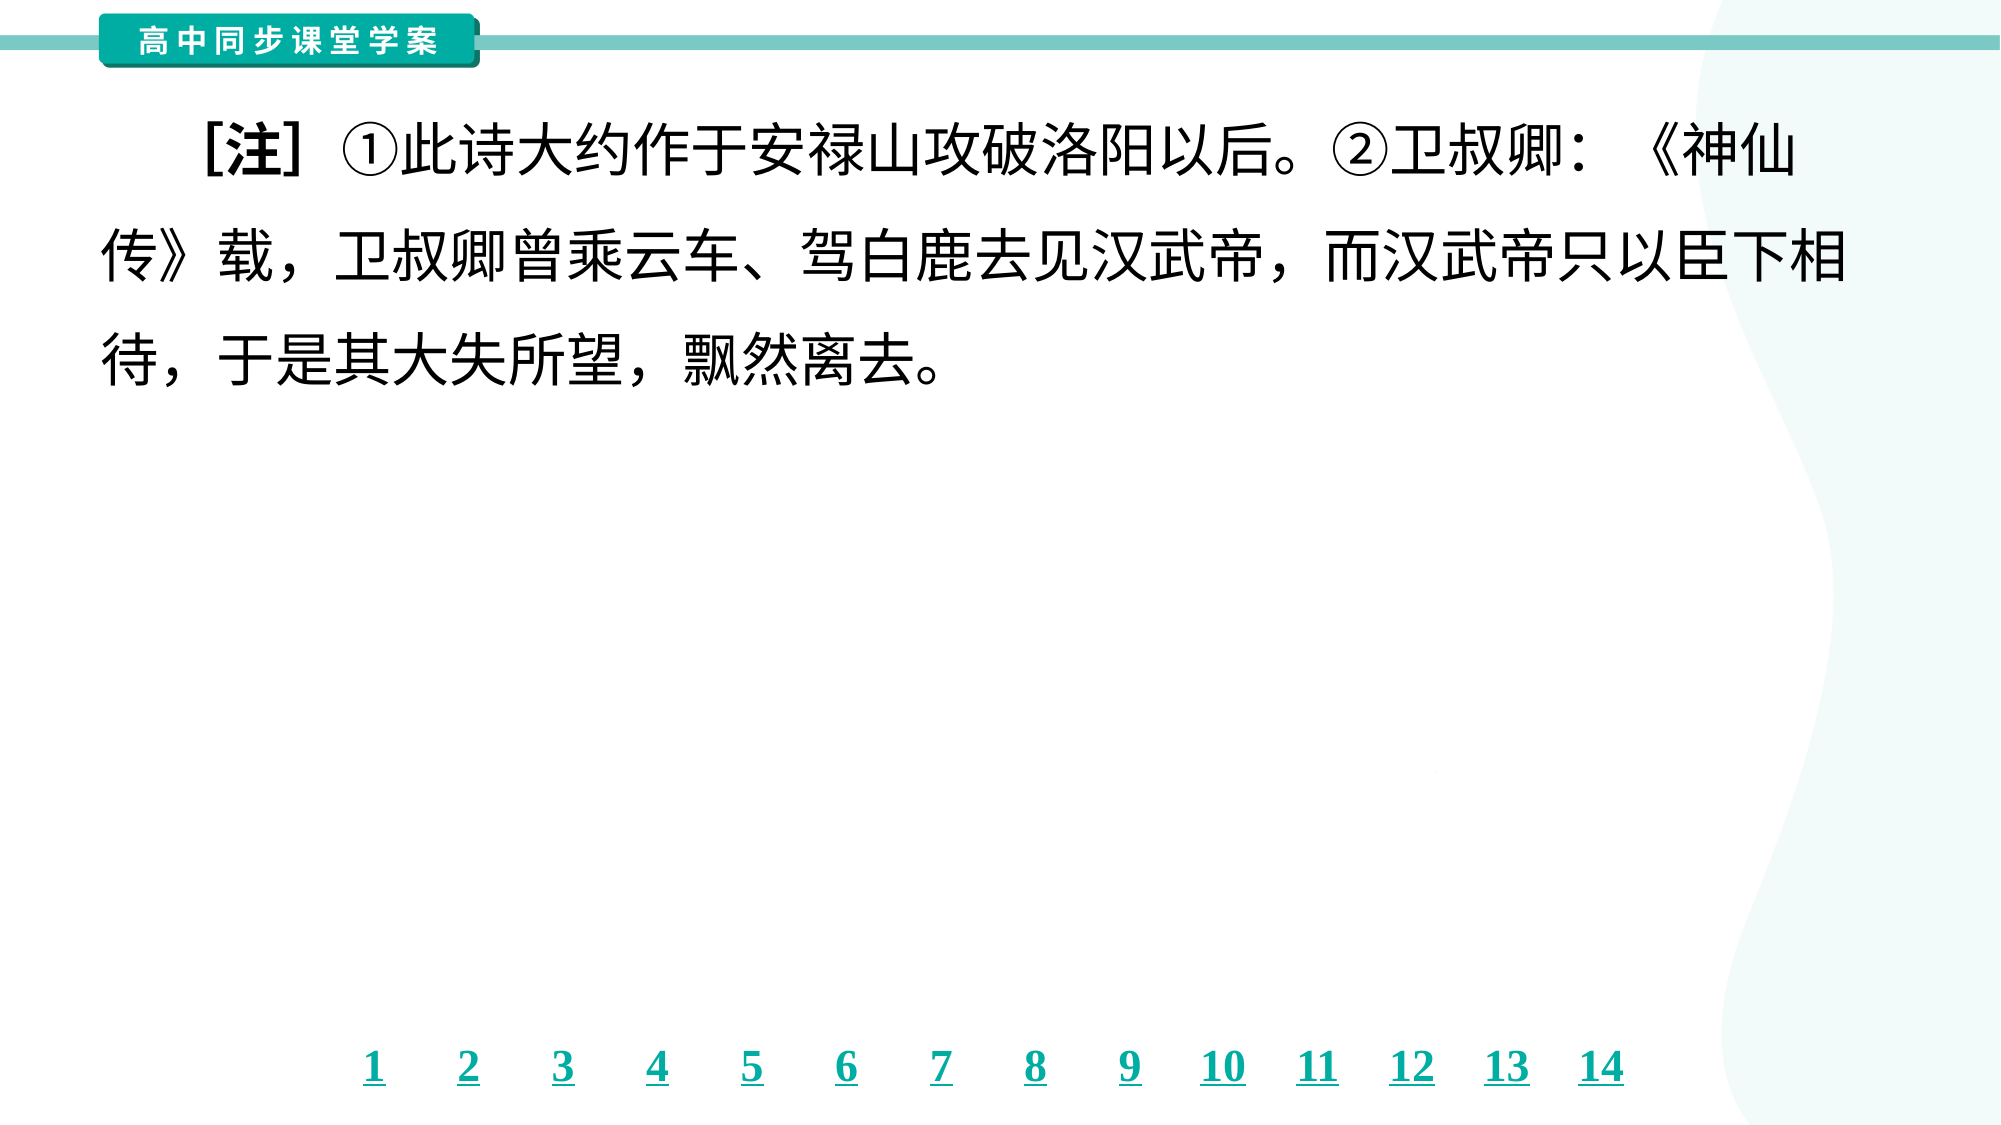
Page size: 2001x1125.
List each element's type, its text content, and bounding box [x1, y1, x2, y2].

picture [0, 0, 2000, 1125]
text_box ［注］①此诗大约作于安禄山攻破洛阳以后。②卫叔卿：《神仙 传》载，卫叔卿曾乘云车、驾白鹿去见汉武帝，而汉武帝只以臣下相 待，于是其大失所望，飘然离去。 [100, 76, 1899, 383]
